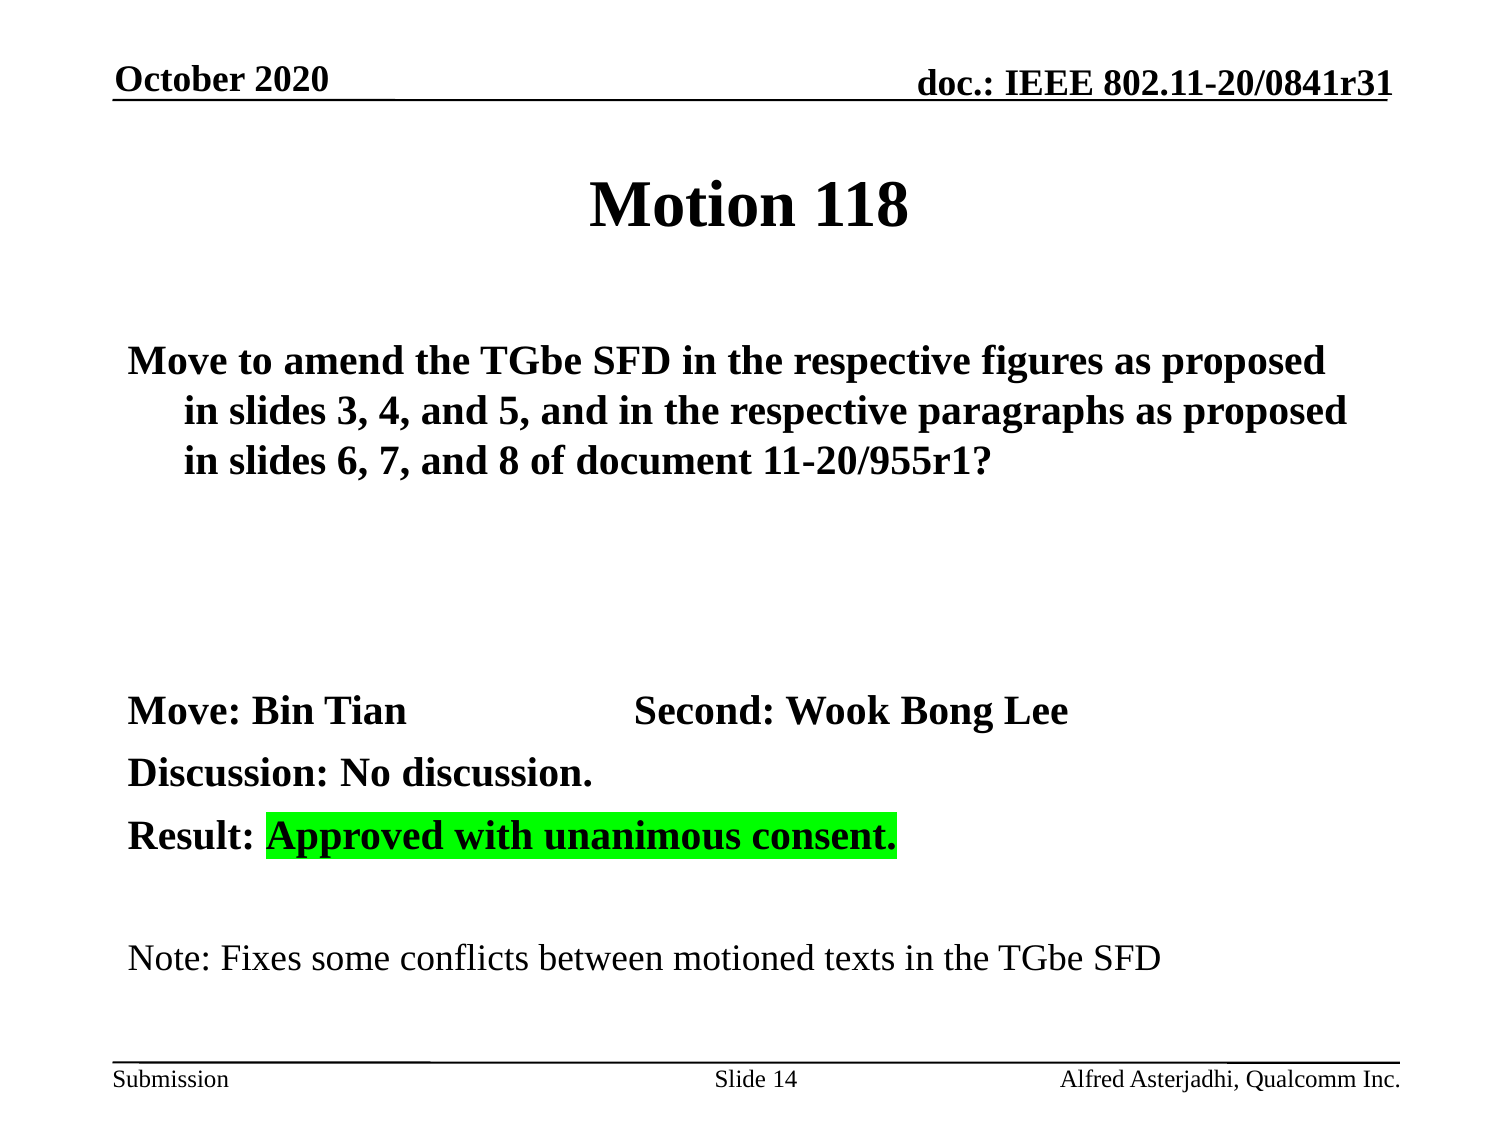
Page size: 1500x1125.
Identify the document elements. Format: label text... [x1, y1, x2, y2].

list Move to amend the TGbe SFD in the respective figures as proposed in slides 3, 4, and 5, and in the respective paragraphs as proposed in slides 6, 7, and 8 of document 11-20/955r1? Move: Bin Tian Second: Wook Bong Lee Discussion: No discussion. Result: Approved with unanimous consent. Note: Fixes some conflicts between motioned texts in the TGbe SFD [112, 324, 1388, 1063]
slide_number Slide 14 [712, 1061, 800, 1123]
footer Alfred Asterjadhi, Qualcomm Inc. [878, 1061, 1402, 1093]
title Motion 118 [112, 112, 1388, 288]
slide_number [114, 54, 423, 100]
